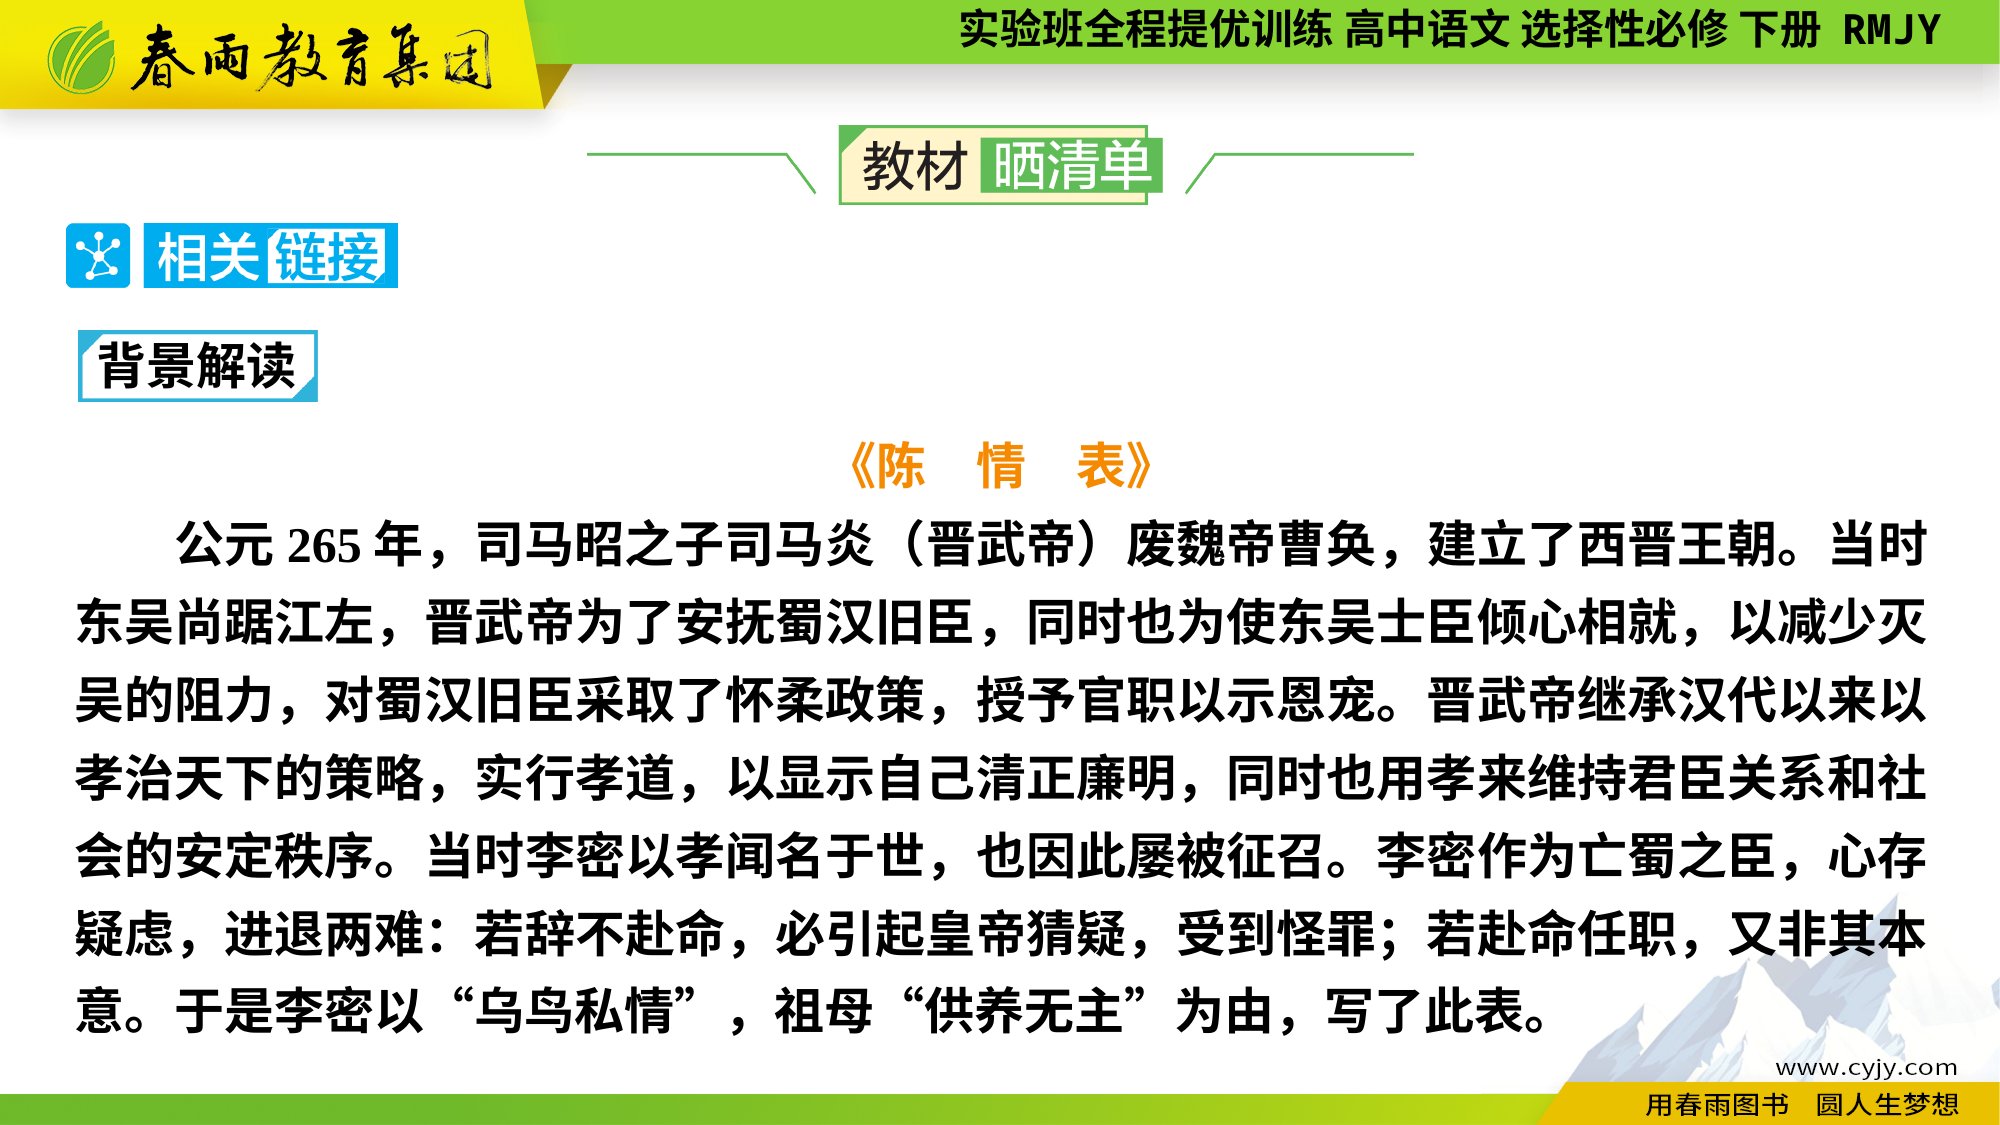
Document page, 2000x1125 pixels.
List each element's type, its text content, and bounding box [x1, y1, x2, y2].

list 《陈 情 表》 公元265年，司马昭之子司马炎（晋武帝）废魏帝曹奂，建立了西晋王朝。当时东吴尚踞江左，晋武帝为了安抚蜀汉旧臣，同时也为使东吴士臣倾心相就，以减少灭吴的阻力，对蜀汉旧臣采取了怀柔政策，授予官职以示恩宠。晋武帝继承汉代以来以孝治天下的策略，实行孝道，以显示自己清正廉明，同时也用孝来维持君臣关系和社会的安定秩序。当时李密以孝闻名于世，也因此屡被征召。李密作为亡蜀之臣，心存疑虑，进退两难：若辞不赴命，必引起皇帝猜疑，受到怪罪；若赴命任职，又非其本意。于是李密以“乌鸟私情”，祖母“供养无主”为由，写了此表。 [59, 408, 1944, 1046]
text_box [78, 326, 319, 404]
picture [0, 0, 2000, 1125]
